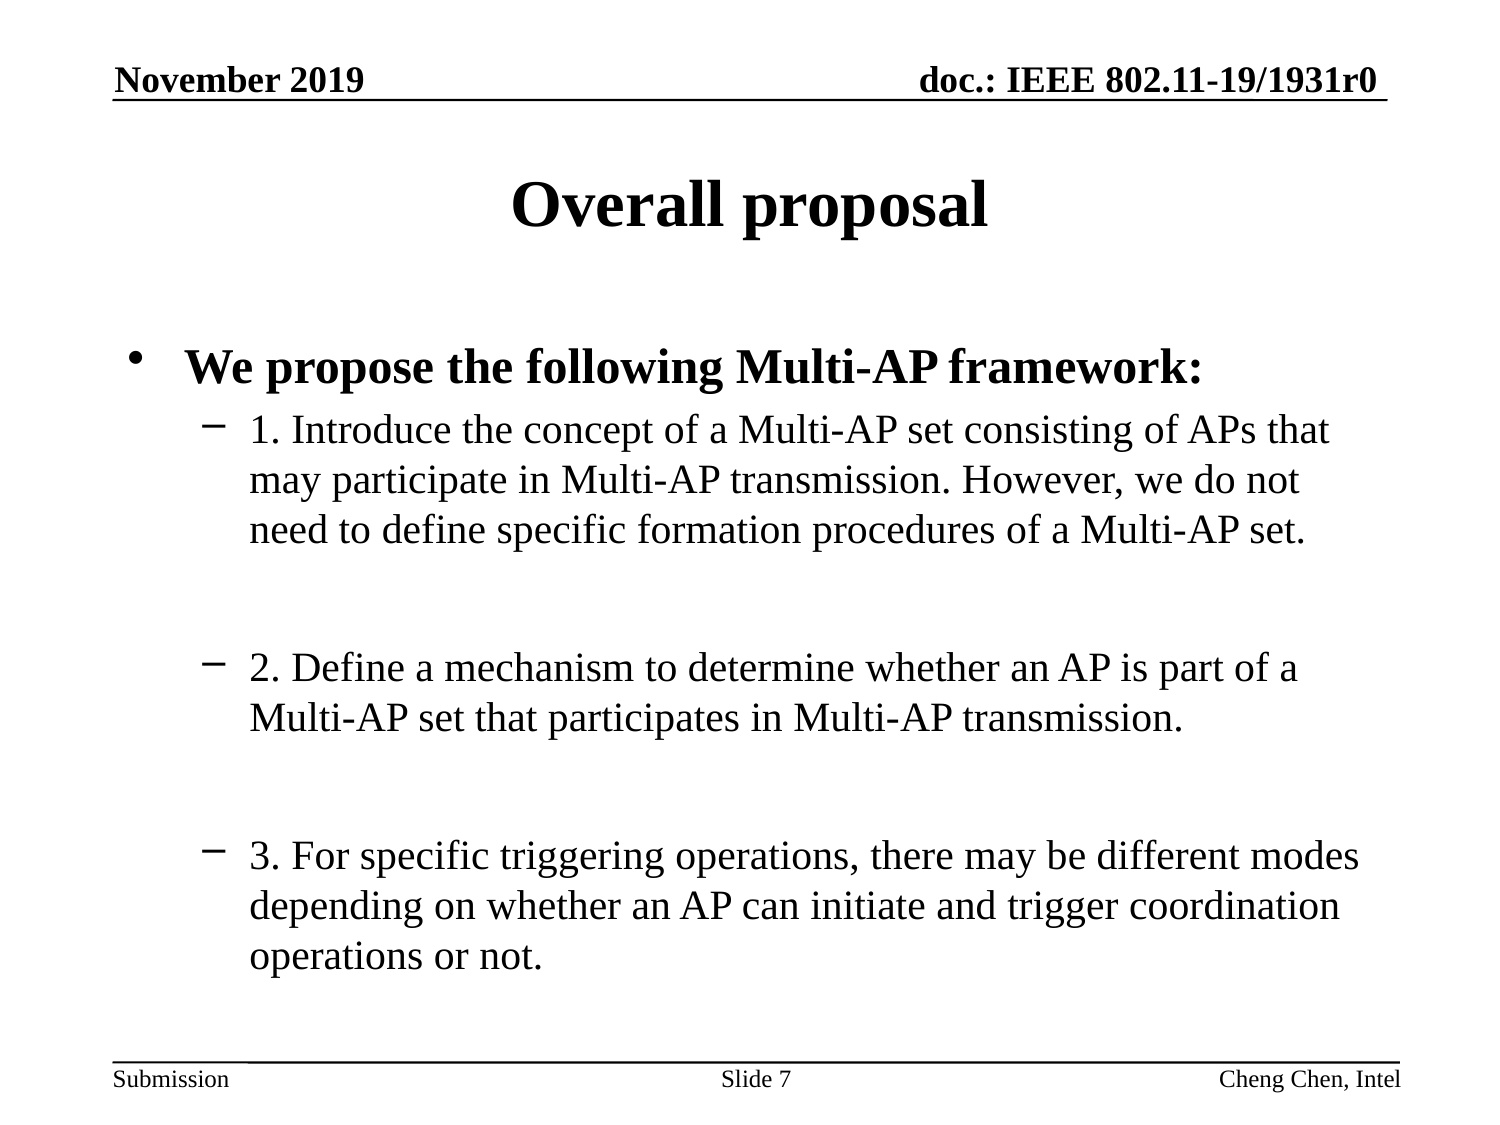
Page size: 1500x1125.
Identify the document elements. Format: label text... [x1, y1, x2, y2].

slide_number Slide 7 [712, 1061, 800, 1093]
title Overall proposal [112, 112, 1388, 288]
footer Cheng Chen, Intel [1186, 1061, 1402, 1093]
list We propose the following Multi-AP framework: 1. Introduce the concept of a Multi-AP set consisting of APs that may participate in Multi-AP transmission. However, we do not need to define specific formation procedures of a Multi-AP set. 2. Define a mechanism to determine whether an AP is part of a Multi-AP set that participates in Multi-AP transmission. 3. For specific triggering operations, there may be different modes depending on whether an AP can initiate and trigger coordination operations or not. [112, 326, 1388, 1002]
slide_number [114, 54, 368, 101]
